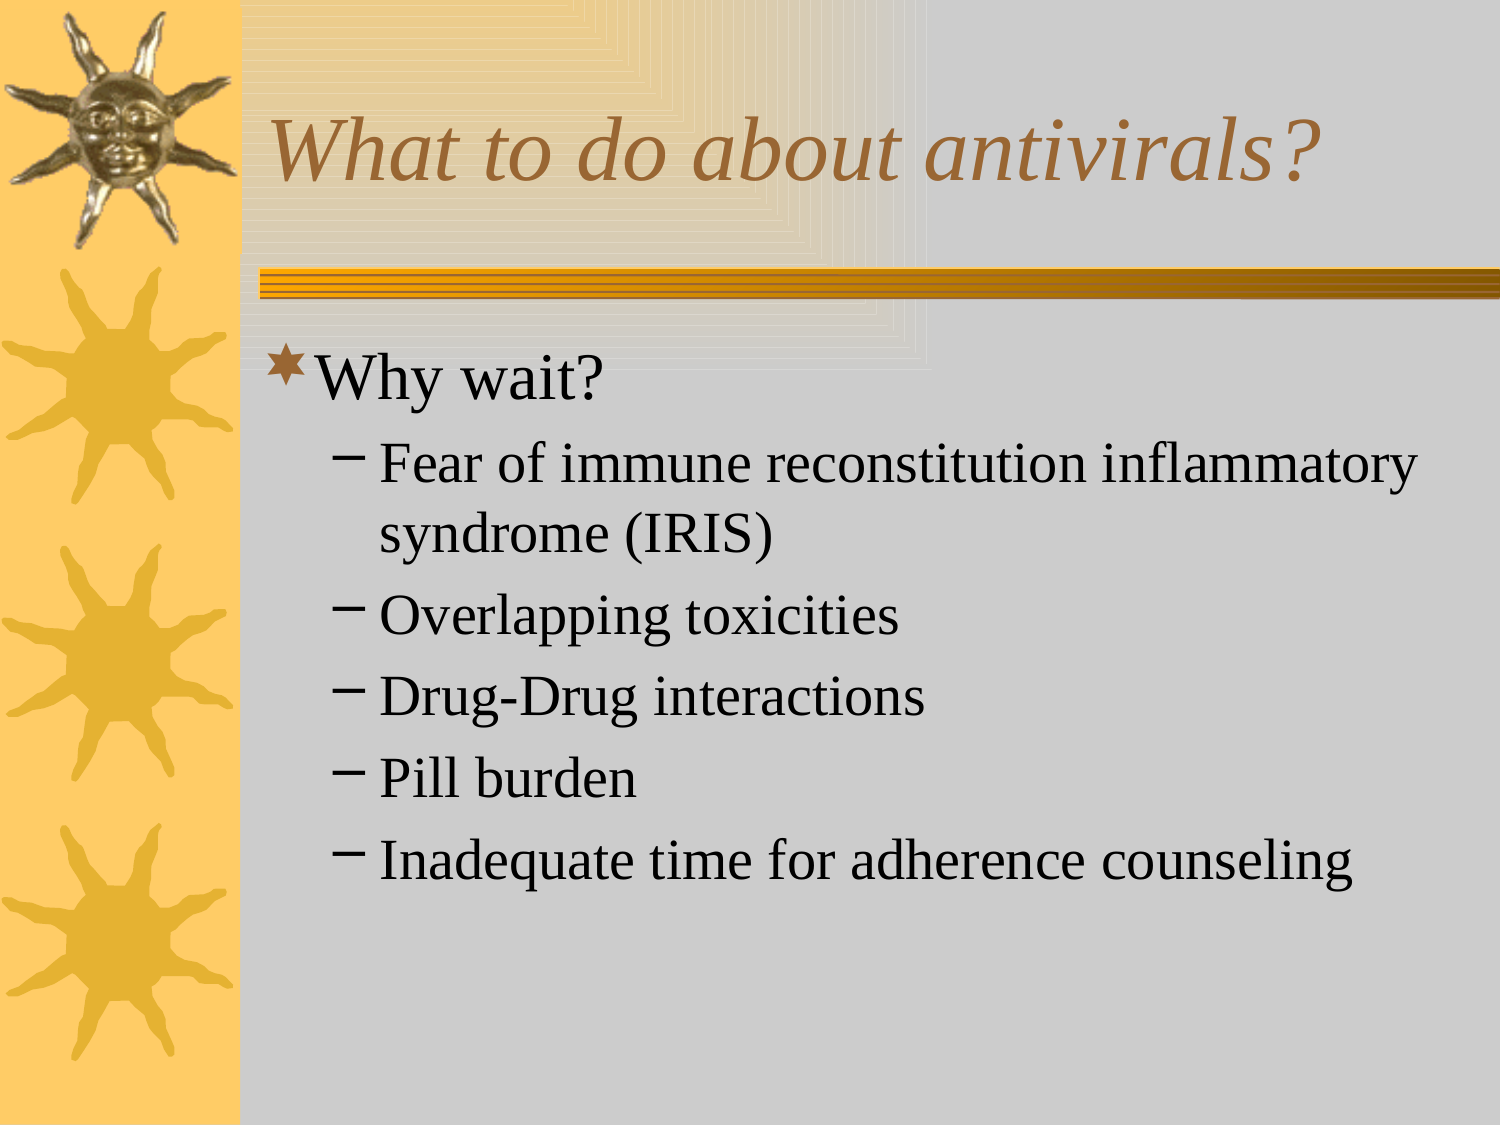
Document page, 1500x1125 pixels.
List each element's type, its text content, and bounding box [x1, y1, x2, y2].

list Why wait? Fear of immune reconstitution inflammatory syndrome (IRIS) Overlapping toxicities Drug-Drug interactions Pill burden Inadequate time for adherence counseling [242, 324, 1494, 1001]
title What to do about antivirals? [250, 49, 1492, 238]
picture [1, 8, 242, 254]
